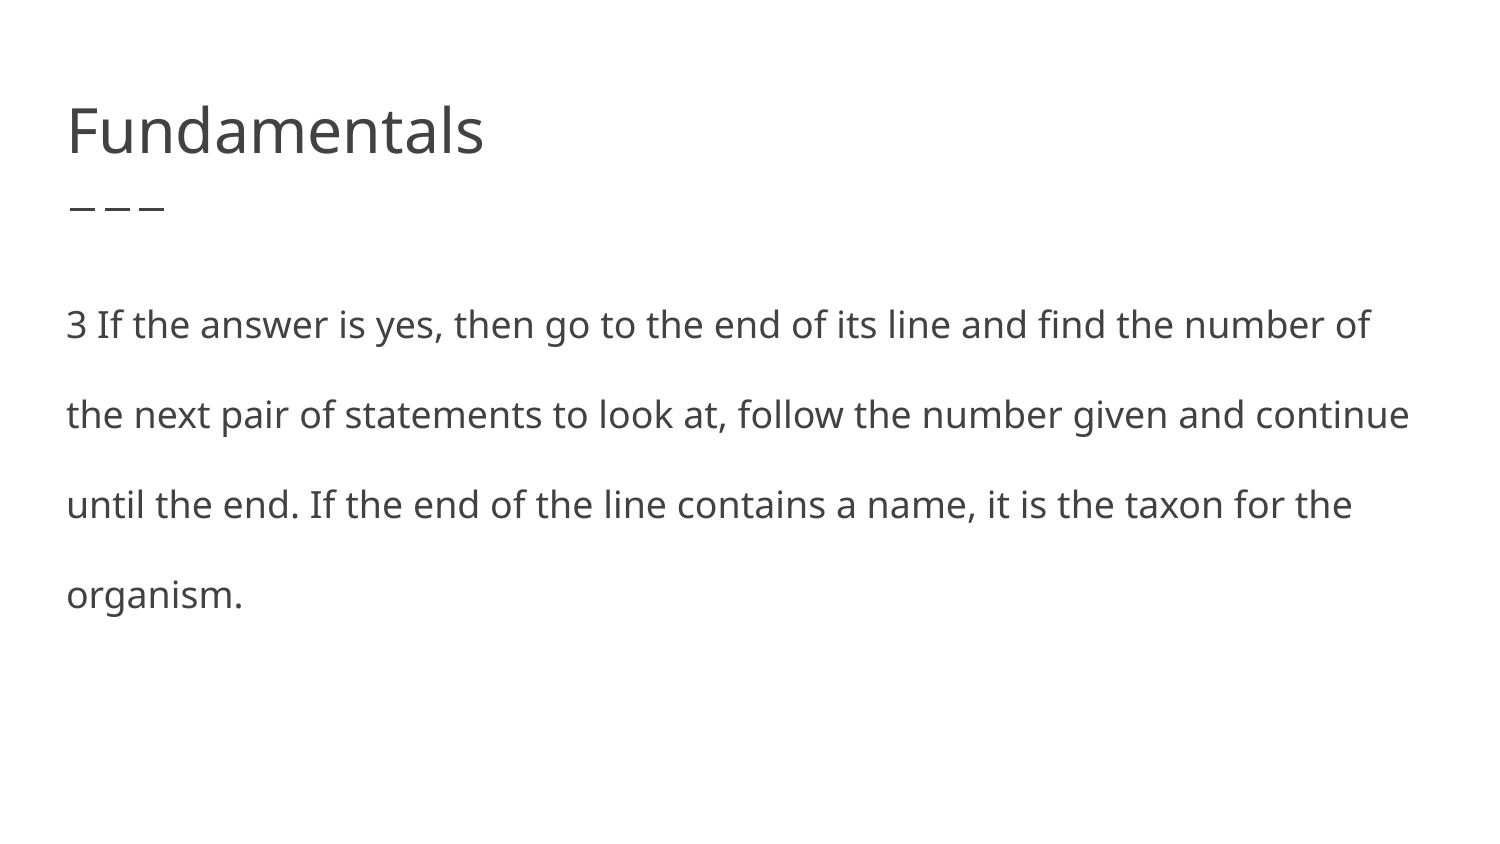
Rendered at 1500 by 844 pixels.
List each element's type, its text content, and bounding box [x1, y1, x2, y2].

list 3 If the answer is yes, then go to the end of its line and find the number of the next pair of statements to look at, follow the number given and continue until the end. If the end of the line contains a name, it is the taxon for the organism. [51, 240, 1449, 750]
title Fundamentals [51, 61, 1449, 182]
